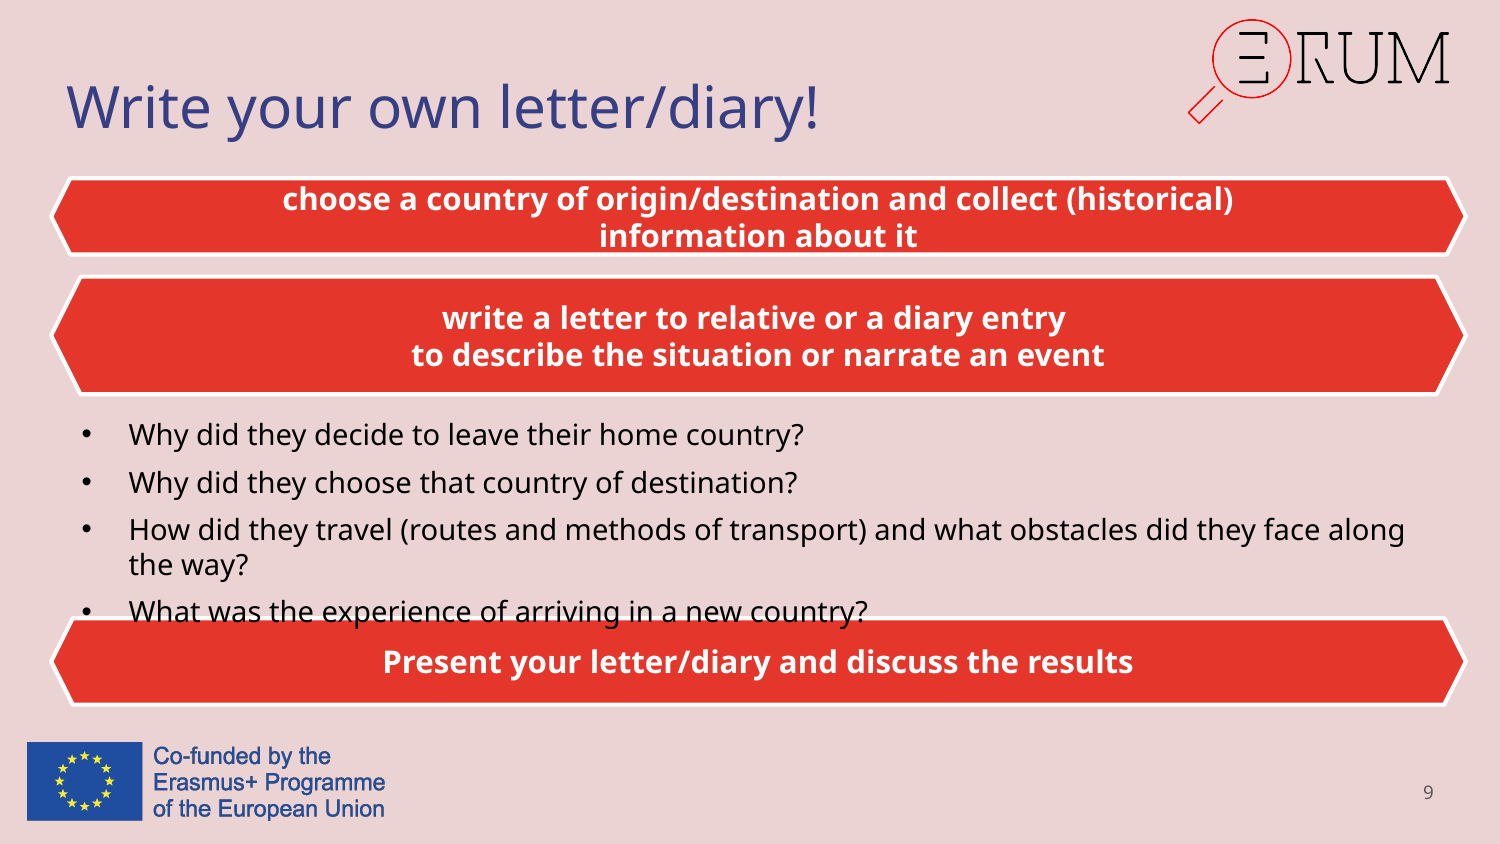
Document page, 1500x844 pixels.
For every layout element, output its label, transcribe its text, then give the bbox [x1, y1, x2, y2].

picture [27, 742, 385, 821]
text_box choose a country of origin/destination and collect (historical) information about it [51, 178, 1466, 255]
text_box Present your letter/diary and discuss the results [51, 631, 1466, 705]
picture [1136, 0, 1500, 137]
text_box write a letter to relative or a diary entry to describe the situation or narrate an event [51, 276, 1466, 395]
text_box Why did they decide to leave their home country? Why did they choose that country of destination? How did they travel (routes and methods of transport) and what obstacles did they face along the way? What was the experience of arriving in a new country? [66, 409, 1466, 637]
slide_number 9 [1358, 761, 1449, 826]
title Write your own letter/diary! [51, 55, 1168, 150]
